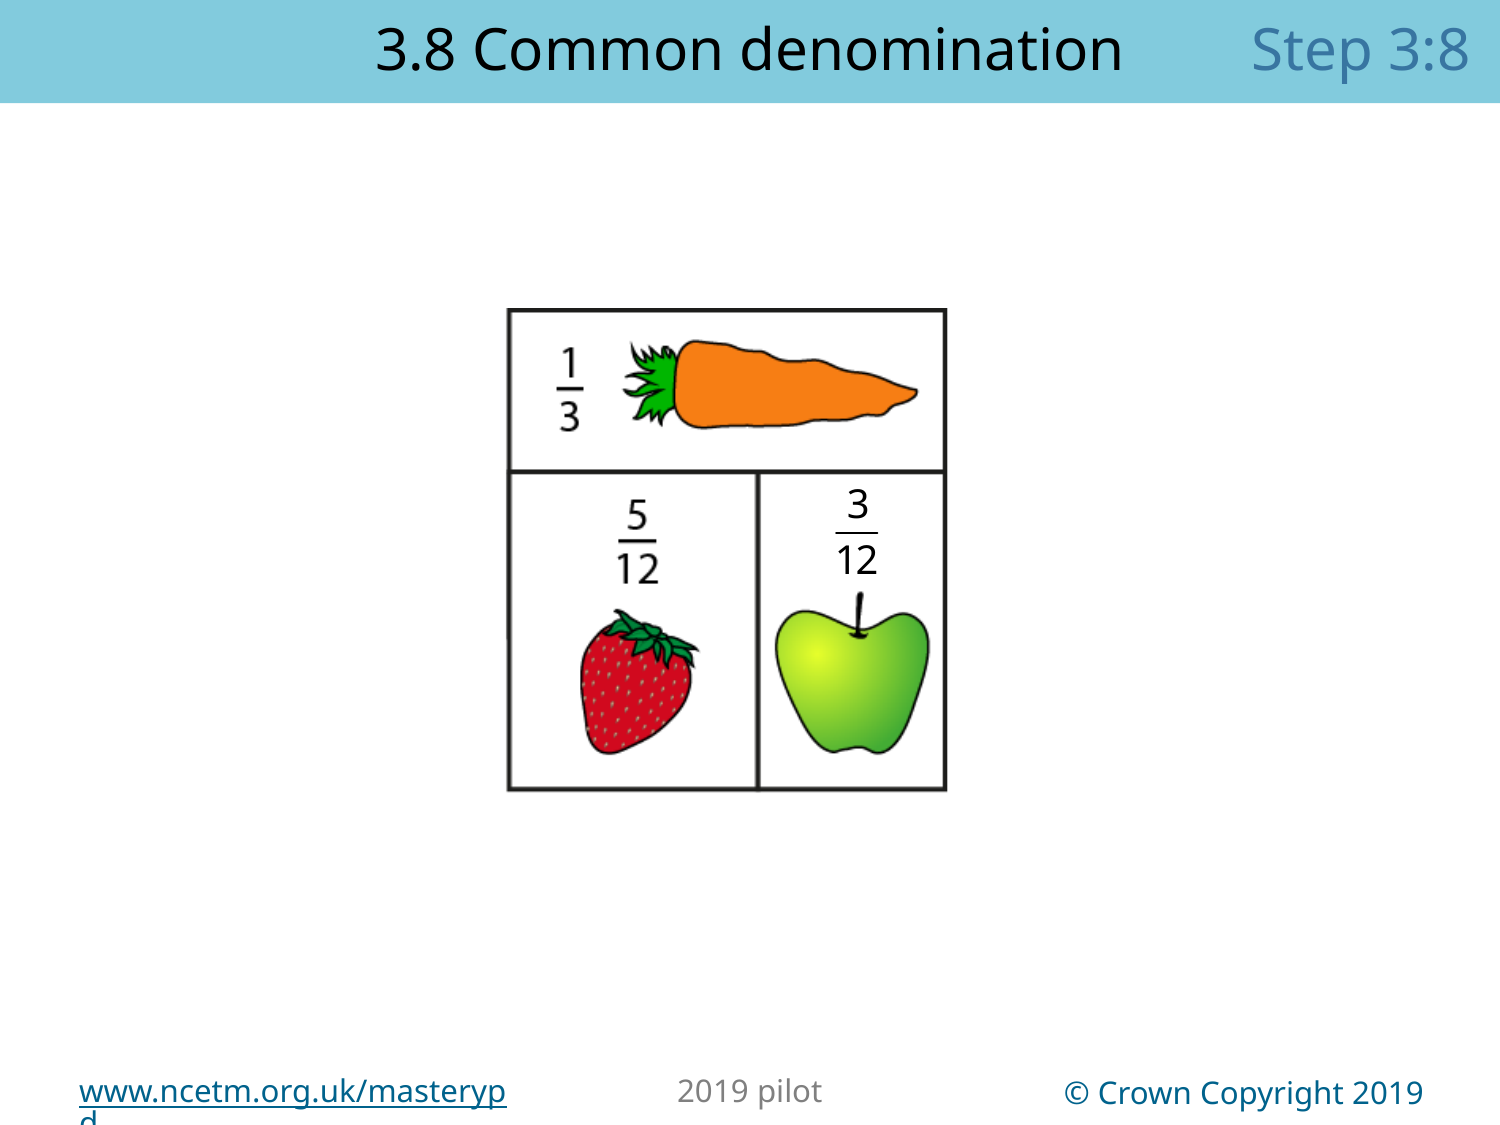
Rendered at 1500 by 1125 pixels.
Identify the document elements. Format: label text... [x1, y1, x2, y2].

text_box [832, 483, 882, 579]
picture [101, 308, 1399, 817]
list Step 3:8 [0, 0, 1500, 104]
